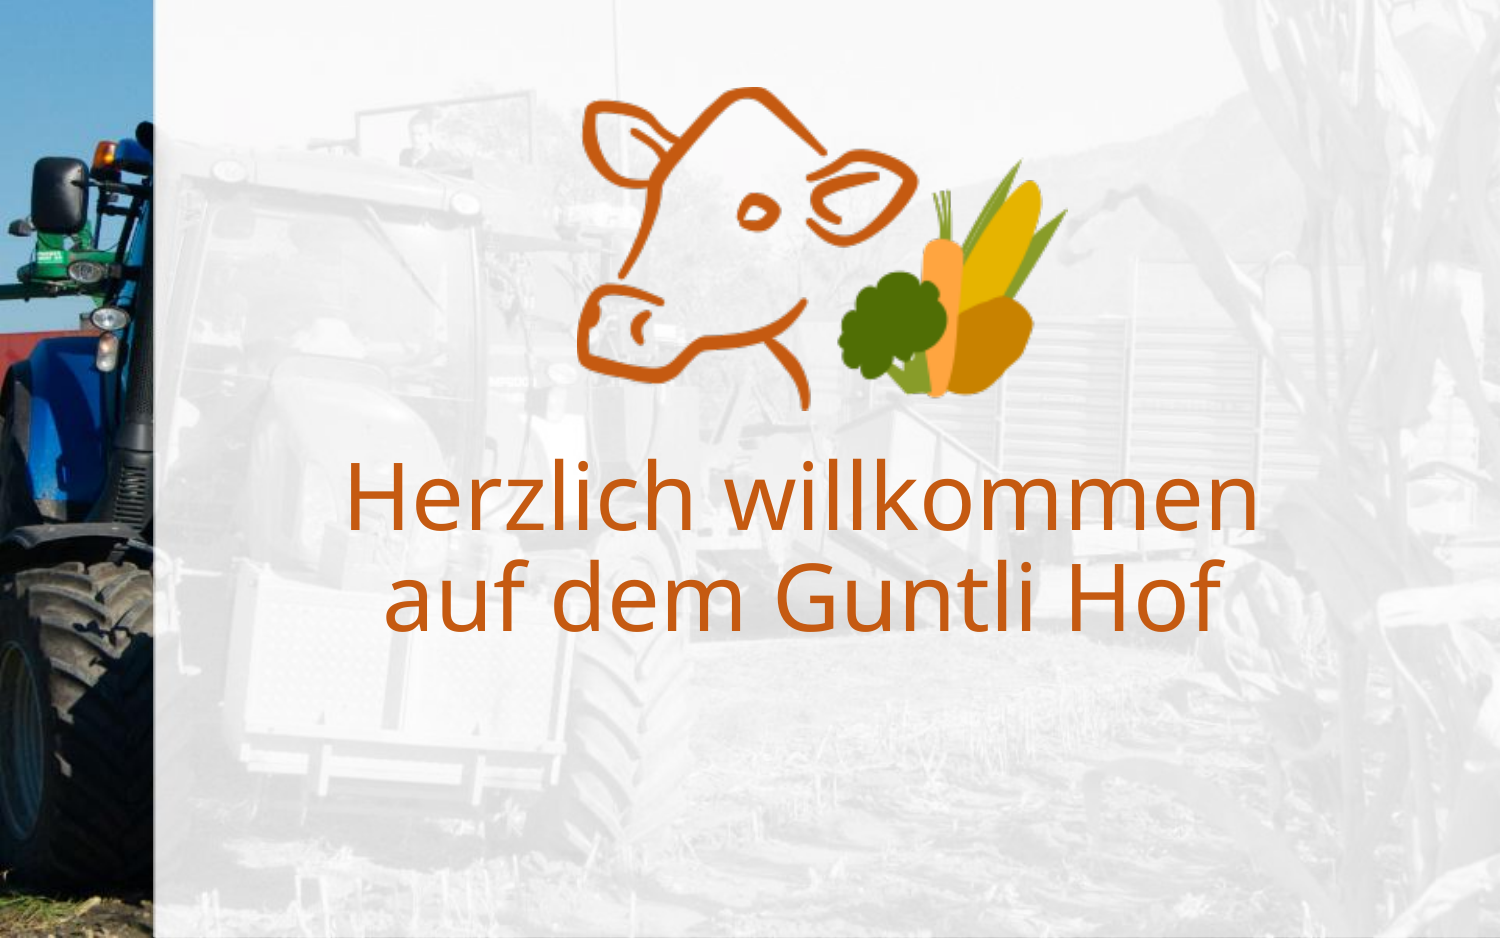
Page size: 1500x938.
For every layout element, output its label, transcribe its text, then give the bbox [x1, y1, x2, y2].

picture [0, 0, 153, 938]
title Herzlich willkommen auf dem Guntli Hof [187, 98, 1418, 659]
picture [577, 87, 1068, 411]
